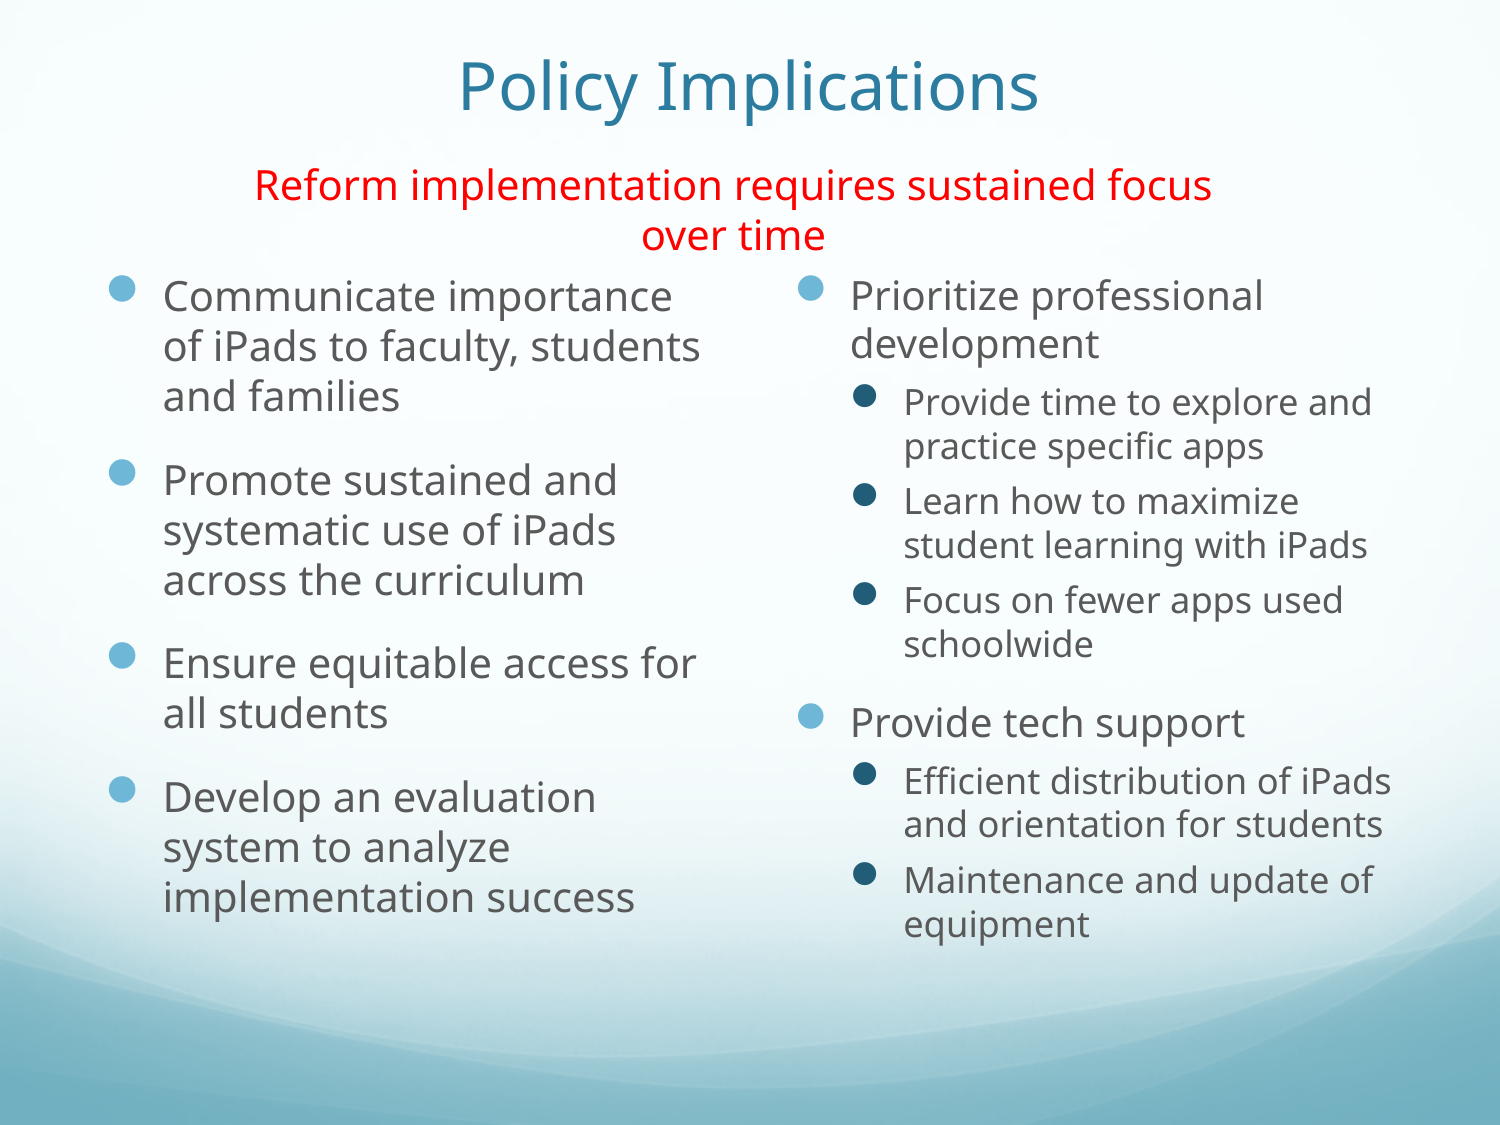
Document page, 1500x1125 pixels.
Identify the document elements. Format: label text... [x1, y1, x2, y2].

list Communicate importance of iPads to faculty, students and families Promote sustained and systematic use of iPads across the curriculum Ensure equitable access for all students Develop an evaluation system to analyze implementation success [90, 262, 721, 975]
list Prioritize professional development Provide time to explore and practice specific apps Learn how to maximize student learning with iPads Focus on fewer apps used schoolwide Provide tech support Efficient distribution of iPads and orientation for students Maintenance and update of equipment [779, 262, 1410, 975]
title Policy Implications [90, 17, 1410, 132]
text_box Reform implementation requires sustained focus over time [212, 151, 1255, 267]
